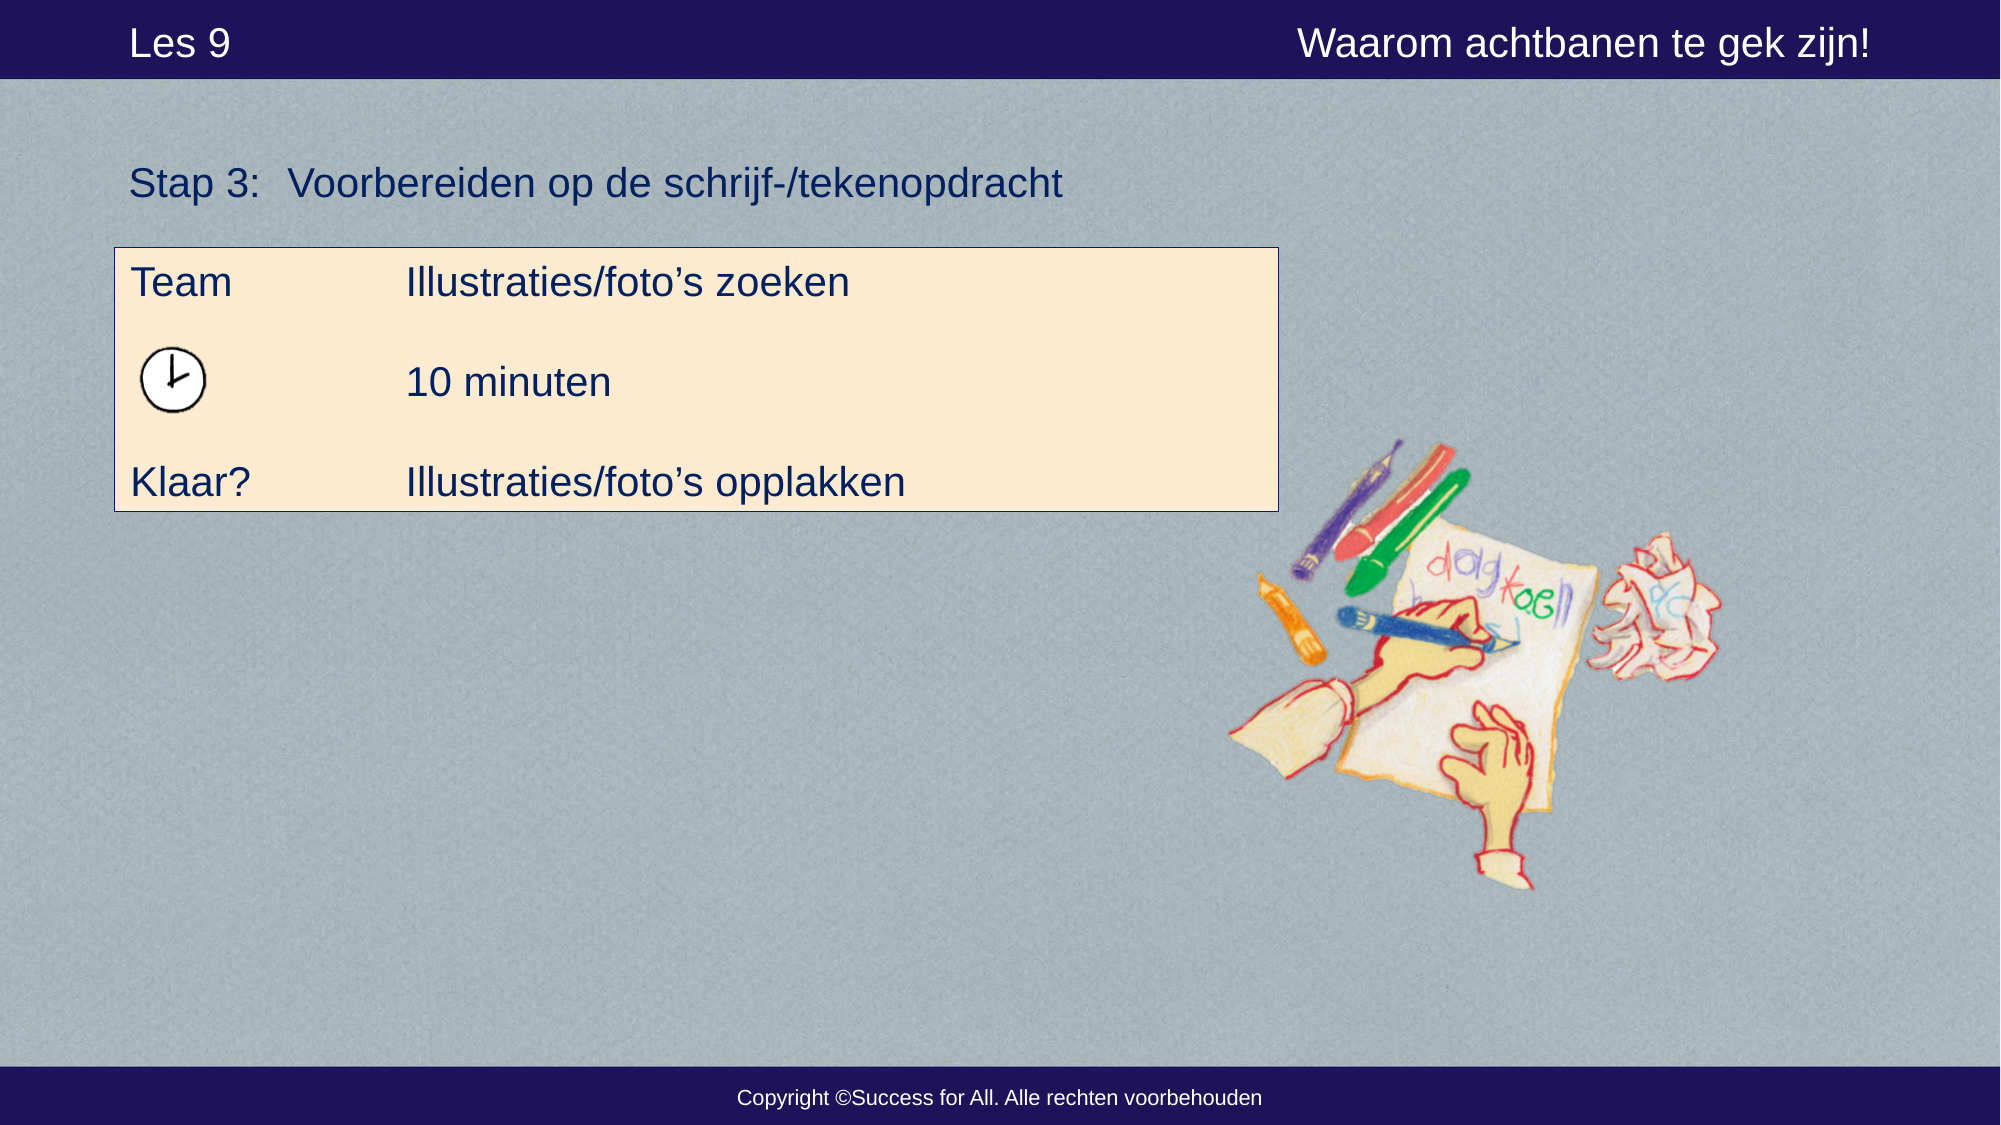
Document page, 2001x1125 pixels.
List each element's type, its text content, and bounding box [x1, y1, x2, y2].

picture [0, 0, 2001, 1125]
text_box Team Illustraties/foto’s zoeken 10 minuten Klaar? Illustraties/foto’s opplakken [114, 247, 1279, 512]
text_box Waarom achtbanen te gek zijn! [999, 8, 1886, 73]
text_box Les 9 [114, 8, 354, 73]
text_box Copyright ©Success for All. Alle rechten voorbehouden [0, 1076, 2000, 1125]
text_box Stap 3: Voorbereiden op de schrijf-/tekenopdracht [113, 148, 1301, 214]
